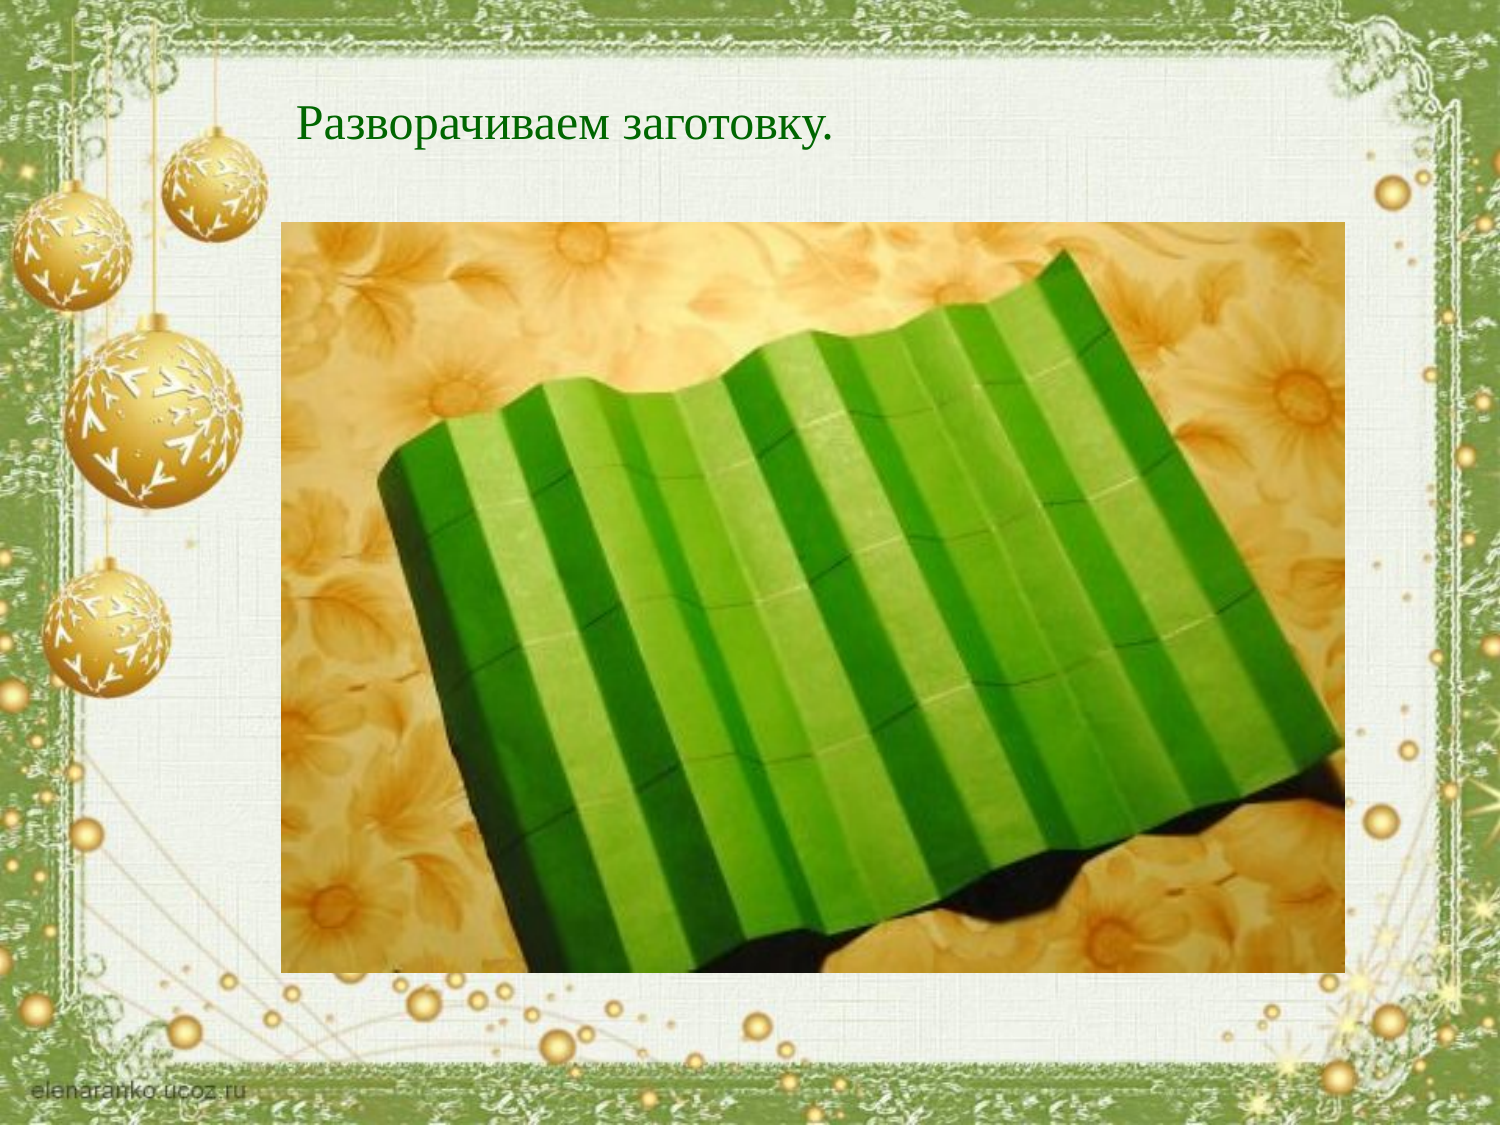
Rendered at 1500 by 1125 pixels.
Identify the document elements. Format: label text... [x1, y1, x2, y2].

text_box Разворачиваем заготовку. [281, 81, 1336, 157]
picture [0, 0, 1500, 1125]
